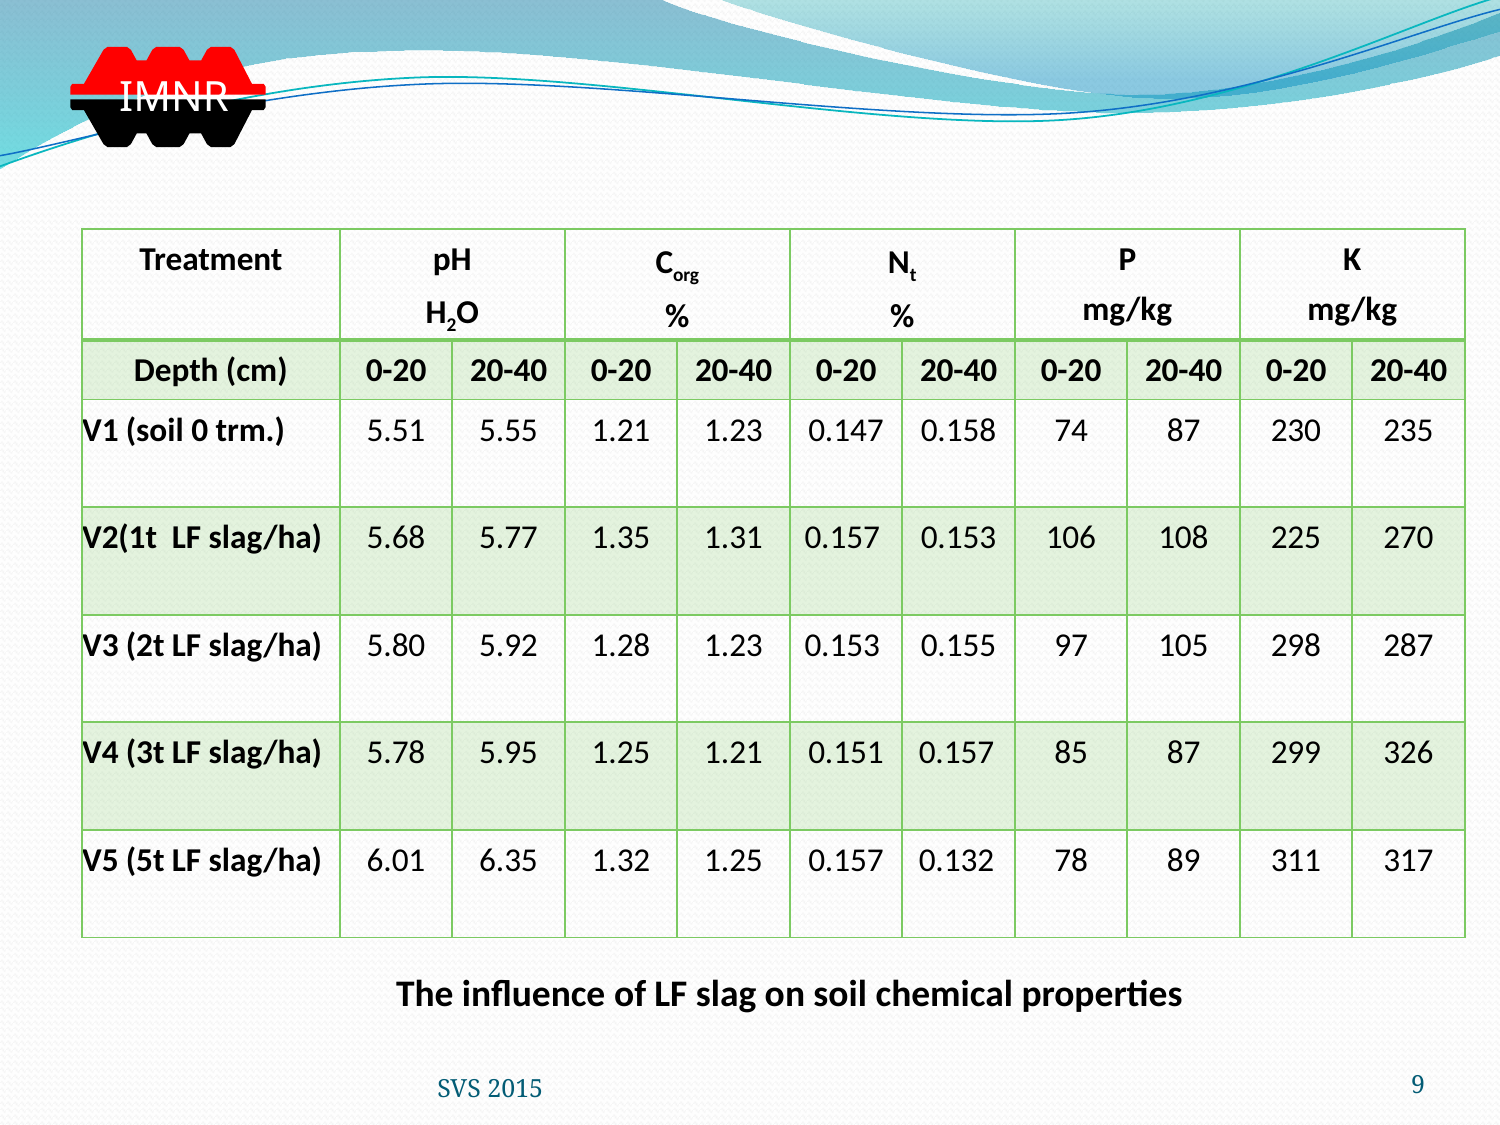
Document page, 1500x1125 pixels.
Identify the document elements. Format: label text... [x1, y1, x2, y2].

footer SVS 2015 [437, 1042, 988, 1103]
table_cell V1 (soil 0 trm.) [83, 400, 339, 506]
table_cell 0-20 [1016, 342, 1126, 399]
table_cell V2(1t LF slag/ha) [83, 508, 339, 614]
table_cell 105 [1128, 616, 1239, 721]
table_cell 108 [1128, 508, 1239, 614]
table_cell 1.25 [566, 723, 676, 829]
table_cell V5 (5t LF slag/ha) [83, 831, 339, 937]
table_cell 1.25 [678, 831, 789, 937]
table_cell V3 (2t LF slag/ha) [83, 616, 339, 721]
table_cell 298 [1241, 616, 1351, 721]
table_cell 20-40 [678, 342, 789, 399]
table_cell 106 [1016, 508, 1126, 614]
table_header P mg/kg [1016, 230, 1239, 338]
table_cell 87 [1128, 400, 1239, 506]
table_cell 20-40 [903, 342, 1014, 399]
table_cell 0.132 [903, 831, 1014, 937]
table_cell 225 [1241, 508, 1351, 614]
table_cell 0.147 [791, 400, 901, 506]
table_cell 230 [1241, 400, 1351, 506]
table_cell 5.78 [341, 723, 451, 829]
table_cell 5.51 [341, 400, 451, 506]
table_cell 1.21 [566, 400, 676, 506]
table_cell 5.68 [341, 508, 451, 614]
table_cell 78 [1016, 831, 1126, 937]
table_cell 1.23 [678, 400, 789, 506]
table_cell Depth (cm) [83, 342, 339, 399]
table_cell 0.153 [791, 616, 901, 721]
table_cell 87 [1128, 723, 1239, 829]
table_cell 0-20 [1241, 342, 1351, 399]
table_cell 299 [1241, 723, 1351, 829]
table_cell 6.01 [341, 831, 451, 937]
table_cell 0-20 [341, 342, 451, 399]
table_cell 0.151 [791, 723, 901, 829]
table_cell 270 [1353, 508, 1464, 614]
table_cell 0.153 [903, 508, 1014, 614]
table_cell 1.35 [566, 508, 676, 614]
table_header Nt % [791, 230, 1014, 338]
table_cell 0.157 [903, 723, 1014, 829]
table_cell 97 [1016, 616, 1126, 721]
table_cell 0.158 [903, 400, 1014, 506]
table_cell 1.31 [678, 508, 789, 614]
table_header Corg % [566, 230, 789, 338]
table_cell 1.28 [566, 616, 676, 721]
table_cell 20-40 [1353, 342, 1464, 399]
table_cell 0-20 [791, 342, 901, 399]
table_cell V4 (3t LF slag/ha) [83, 723, 339, 829]
table_cell 326 [1353, 723, 1464, 829]
table_cell 0.155 [903, 616, 1014, 721]
table_cell 5.55 [453, 400, 564, 506]
table_cell 0.157 [791, 508, 901, 614]
table_header Treatment [83, 230, 339, 338]
list The influence of LF slag on soil chemical properties [152, 960, 1428, 1069]
table_cell 235 [1353, 400, 1464, 506]
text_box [70, 46, 266, 148]
table_cell 311 [1241, 831, 1351, 937]
table_cell 5.95 [453, 723, 564, 829]
table_cell 1.21 [678, 723, 789, 829]
table_cell 5.80 [341, 616, 451, 721]
table_cell 5.77 [453, 508, 564, 614]
table_cell 0-20 [566, 342, 676, 399]
table_header K mg/kg [1241, 230, 1464, 338]
table_cell 1.32 [566, 831, 676, 937]
table_cell 20-40 [453, 342, 564, 399]
table_cell 74 [1016, 400, 1126, 506]
table_cell 89 [1128, 831, 1239, 937]
table_cell 1.23 [678, 616, 789, 721]
table_cell 20-40 [1128, 342, 1239, 399]
table_cell 85 [1016, 723, 1126, 829]
table_cell 5.92 [453, 616, 564, 721]
slide_number 9 [1299, 1042, 1425, 1103]
table_cell 287 [1353, 616, 1464, 721]
table_cell 6.35 [453, 831, 564, 937]
table_header pH H2O [341, 230, 564, 338]
table_cell 317 [1353, 831, 1464, 937]
table_cell 0.157 [791, 831, 901, 937]
